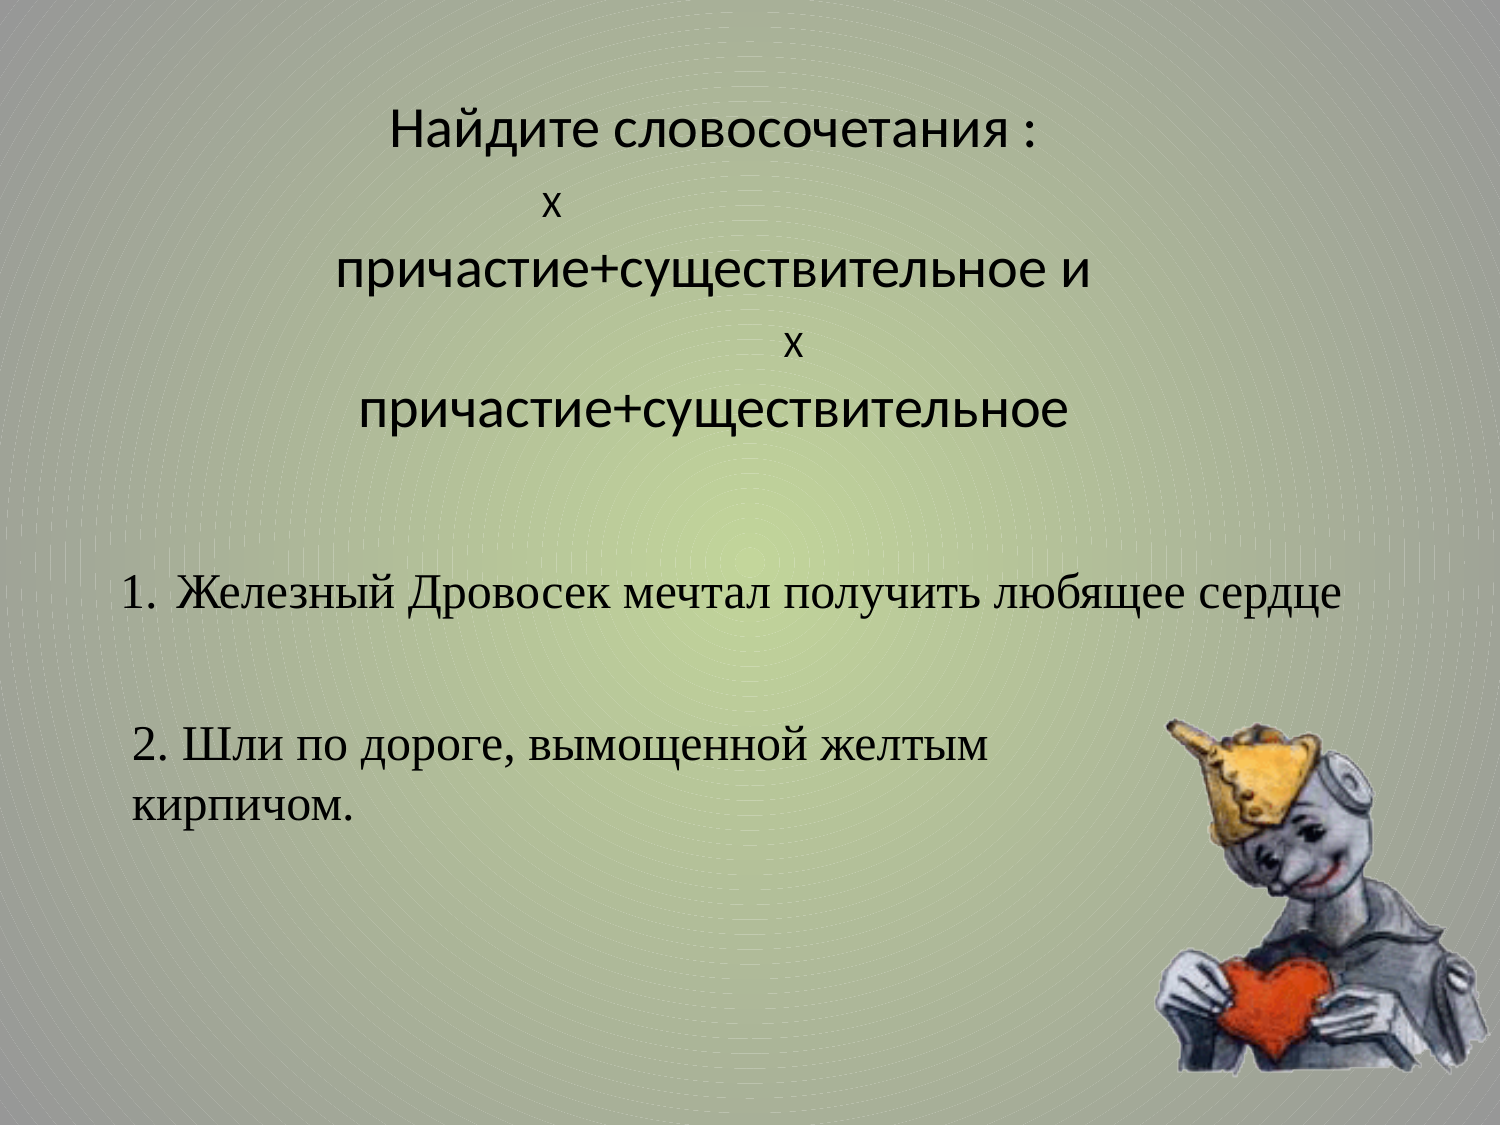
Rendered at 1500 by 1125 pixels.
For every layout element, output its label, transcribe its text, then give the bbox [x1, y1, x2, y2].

text_box Найдите словосочетания : Х причастие+существительное и Х причастие+существительное [81, 82, 1360, 447]
picture [1144, 714, 1500, 1083]
text_box 2. Шли по дороге, вымощенной желтым кирпичом. [117, 703, 1114, 838]
text_box Железный Дровосек мечтал получить любящее сердце [105, 550, 1381, 626]
